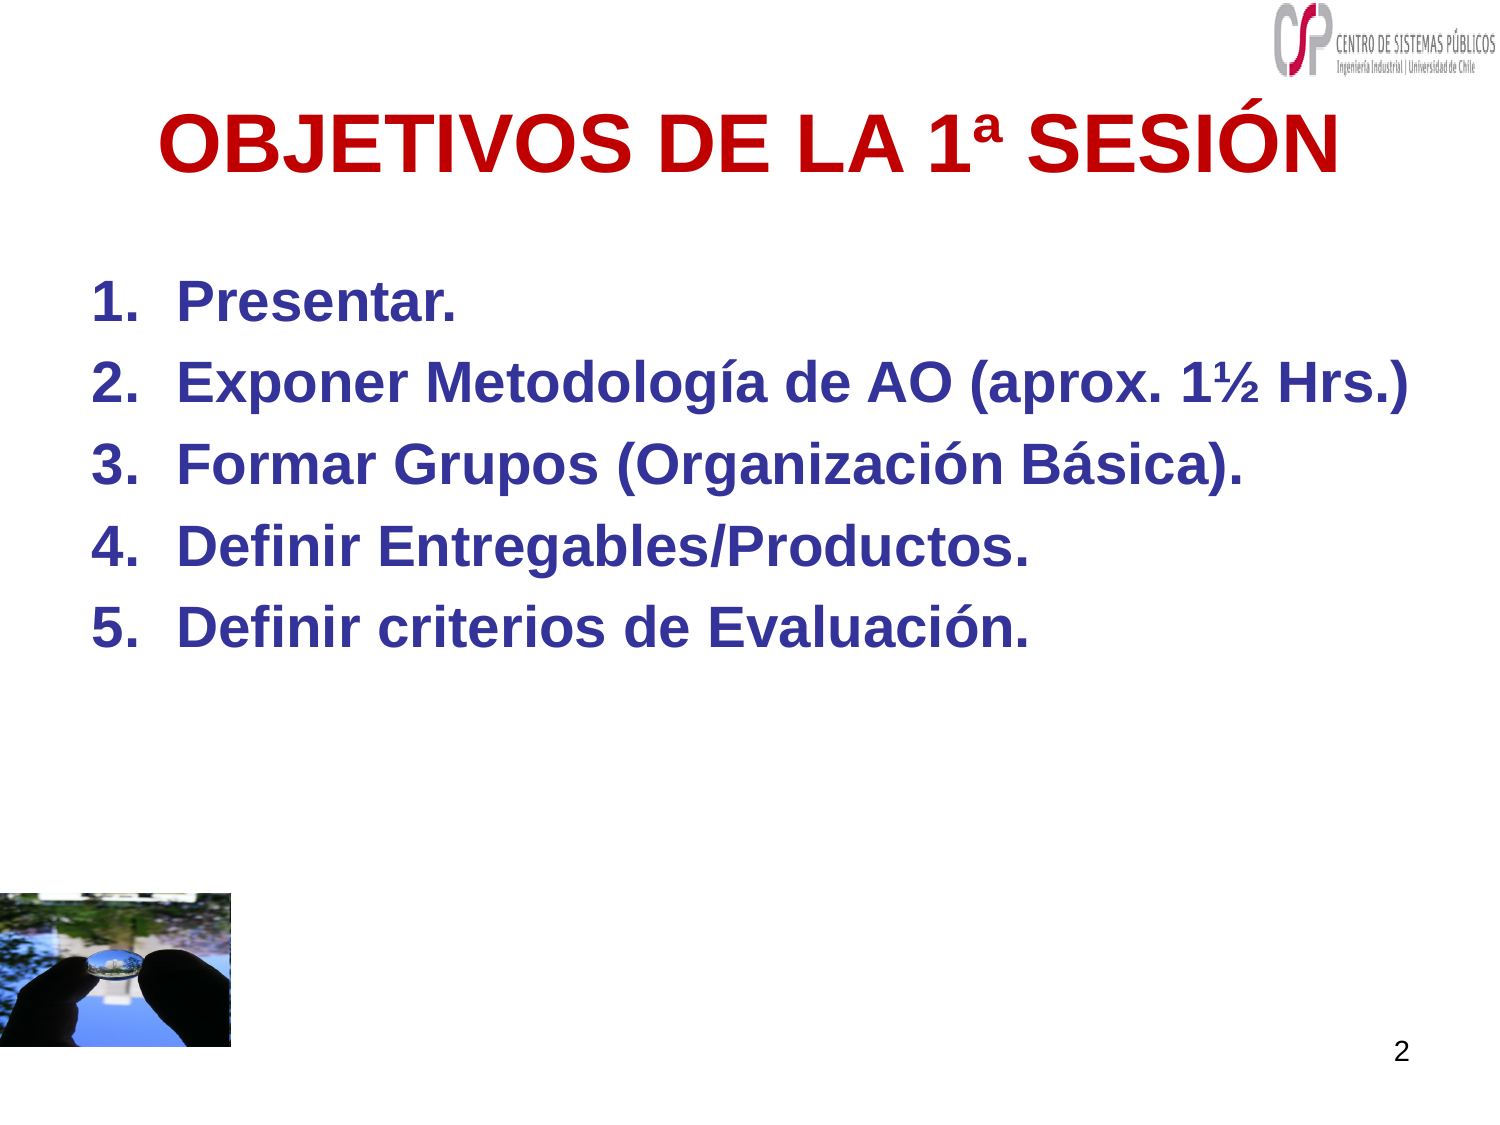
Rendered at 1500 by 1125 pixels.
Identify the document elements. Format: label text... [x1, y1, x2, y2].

list Presentar. Exponer Metodología de AO (aprox. 1½ Hrs.) Formar Grupos (Organización Básica). Definir Entregables/Productos. Definir criterios de Evaluación. [76, 255, 1428, 999]
picture [0, 892, 231, 1047]
picture [1269, 0, 1500, 82]
title OBJETIVOS DE LA 1ª SESIÓN [74, 44, 1426, 233]
slide_number 2 [1074, 1024, 1426, 1103]
